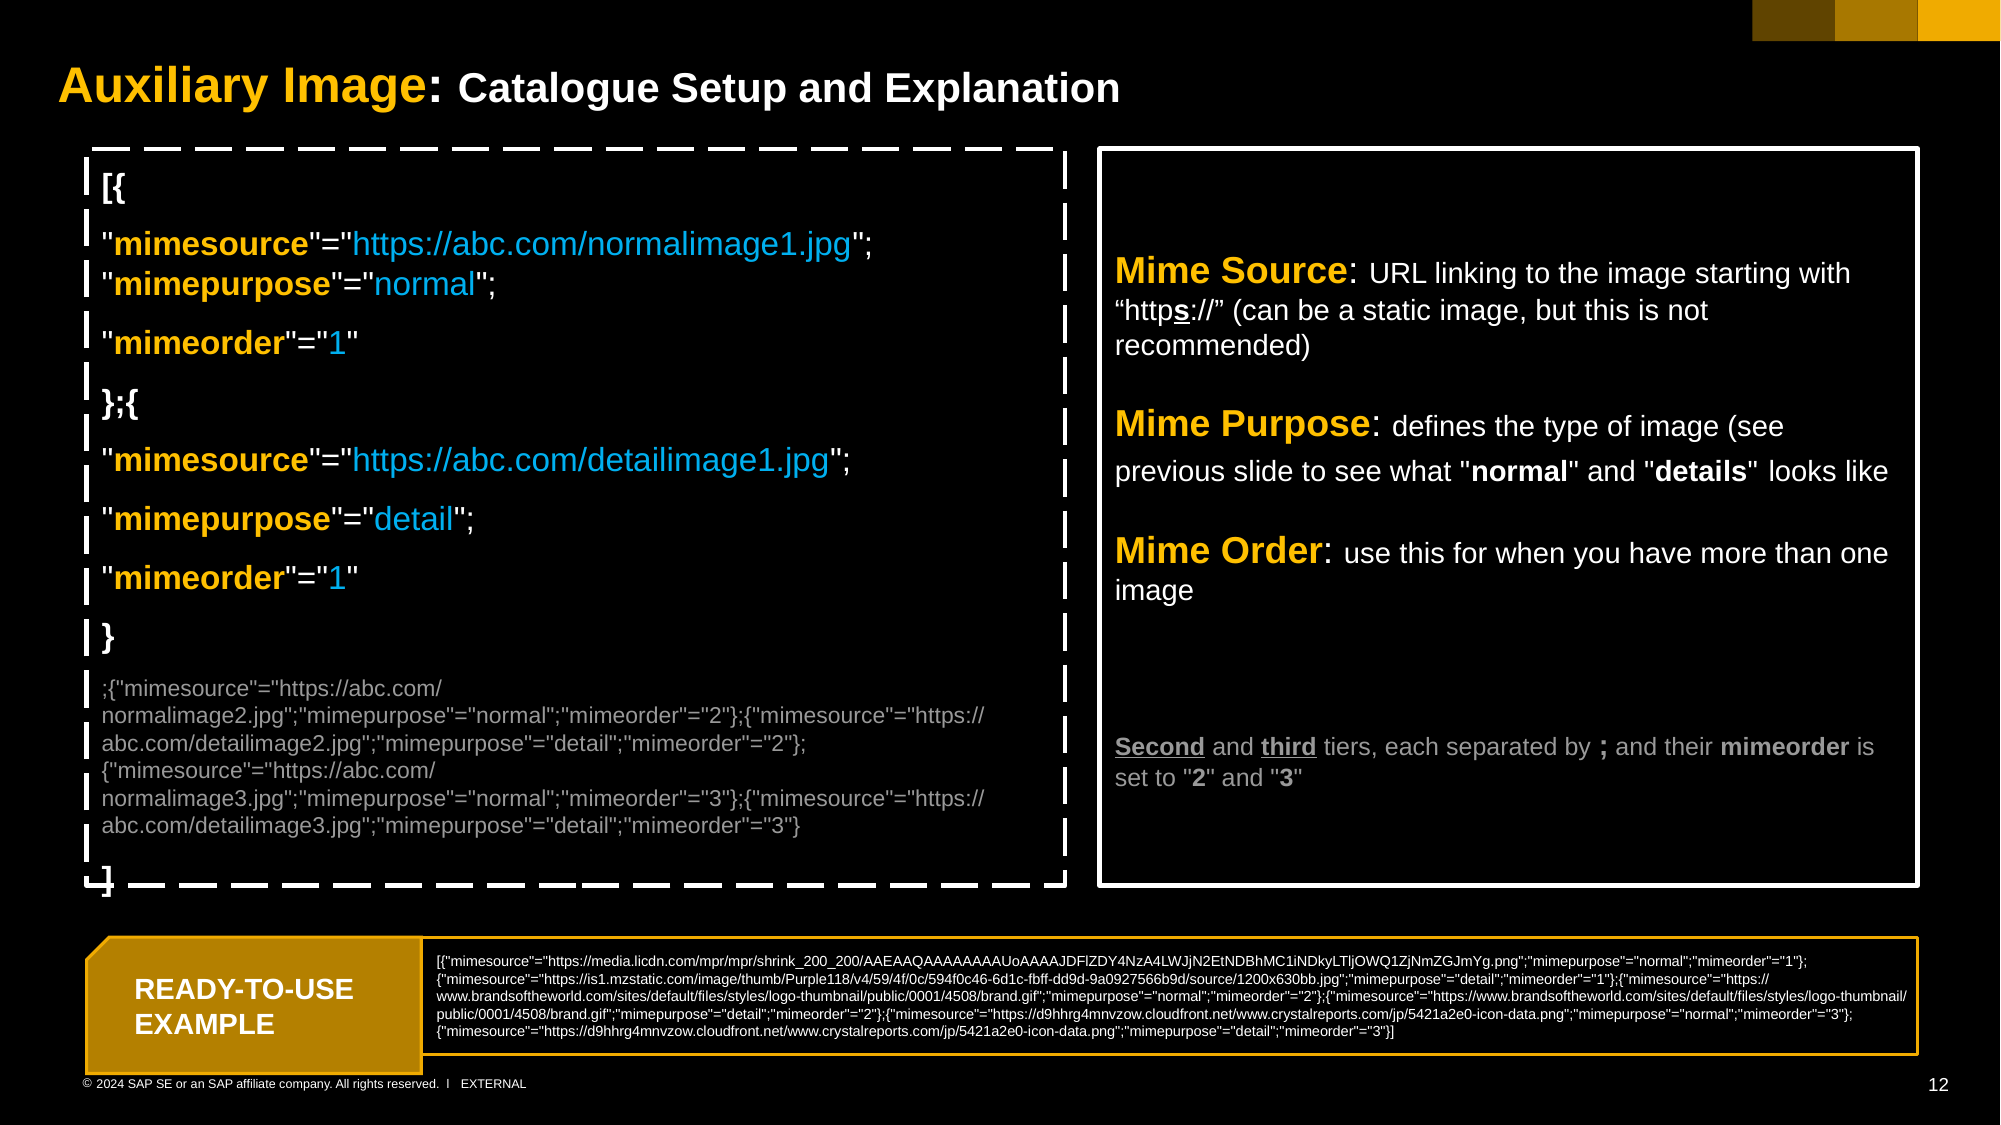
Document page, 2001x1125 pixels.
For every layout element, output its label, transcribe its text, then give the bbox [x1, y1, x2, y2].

text_box [86, 937, 422, 1074]
title Auxiliary Image: Catalogue Setup and Explanation [57, 52, 1893, 114]
text_box [{"mimesource"="https://media.licdn.com/mpr/mpr/shrink_200_200/AAEAAQAAAAAAAAUoAAAAJDFlZDY4NzA4LWJjN2EtNDBhMC1iNDkyLTljOWQ1ZjNmZGJmYg.png";"mimepurpose"="normal";"mimeorder"="1"};{"mimesource"="https://is1.mzstatic.com/image/thumb/Purple118/v4/59/4f/0c/594f0c46-6d1c-fbff-dd9d-9a0927566b9d/source/1200x630bb.jpg";"mimepurpose"="detail";"mimeorder"="1"};{"mimesource"="https://www.brandsoftheworld.com/sites/default/files/styles/logo-thumbnail/public/0001/4508/brand.gif";"mimepurpose"="normal";"mimeorder"="2"};{"mimesource"="https://www.brandsoftheworld.com/sites/default/files/styles/logo-thumbnail/public/0001/4508/brand.gif";"mimepurpose"="detail";"mimeorder"="2"};{"mimesource"="https://d9hhrg4mnvzow.cloudfront.net/www.crystalreports.com/jp/5421a2e0-icon-data.png";"mimepurpose"="normal";"mimeorder"="3"};{"mimesource"="https://d9hhrg4mnvzow.cloudfront.net/www.crystalreports.com/jp/5421a2e0-icon-data.png";"mimepurpose"="detail";"mimeorder"="3"}] [420, 936, 1919, 1056]
list [{ "mimesource"="https://abc.com/normalimage1.jpg"; "mimepurpose"="normal"; "mimeorder"="1" };{ "mimesource"="https://abc.com/detailimage1.jpg"; "mimepurpose"="detail"; "mimeorder"="1" } ;{"mimesource"="https://abc.com/normalimage2.jpg";"mimepurpose"="normal";"mimeorder"="2"};{"mimesource"="https://abc.com/detailimage2.jpg";"mimepurpose"="detail";"mimeorder"="2"};{"mimesource"="https://abc.com/normalimage3.jpg";"mimepurpose"="normal";"mimeorder"="3"};{"mimesource"="https://abc.com/detailimage3.jpg";"mimepurpose"="detail";"mimeorder"="3"} ] [86, 148, 1065, 886]
text_box Mime Source: URL linking to the image starting with “https://” (can be a static image, but this is not recommended) Mime Purpose: defines the type of image (see previous slide to see what "normal" and "details" looks like Mime Order: use this for when you have more than one image Second and third tiers, each separated by ; and their mimeorder is set to "2" and "3" [1099, 148, 1918, 886]
text_box READY-TO-USE EXAMPLE [118, 968, 390, 1042]
